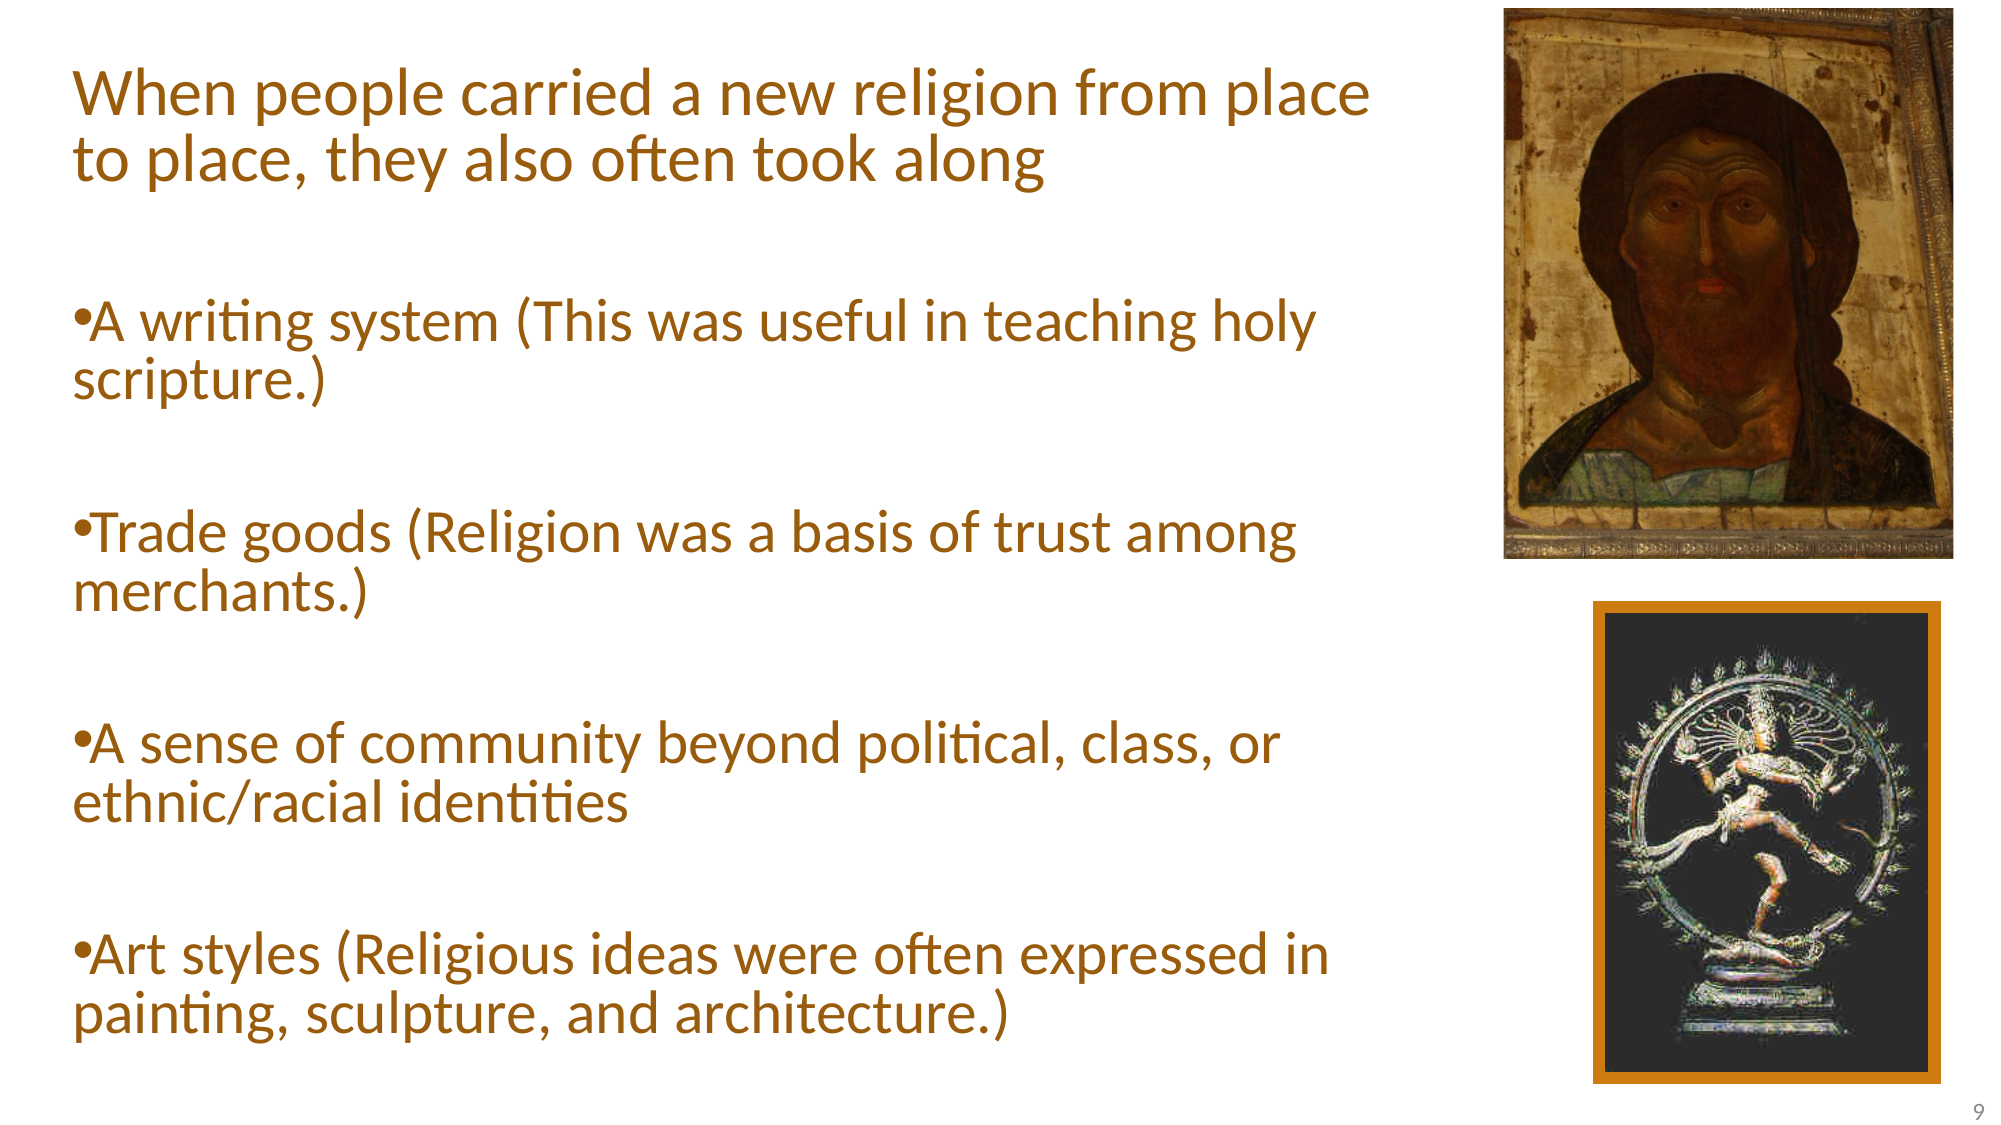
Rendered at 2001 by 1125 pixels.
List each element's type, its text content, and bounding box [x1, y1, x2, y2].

picture [1503, 8, 1954, 559]
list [1605, 613, 1929, 1072]
list When people carried a new religion from place to place, they also often took along A writing system (This was useful in teaching holy scripture.) Trade goods (Religion was a basis of trust among merchants.) A sense of community beyond political, class, or ethnic/racial identities Art styles (Religious ideas were often expressed in painting, sculpture, and architecture.) [57, 55, 1432, 1062]
slide_number 9 [1533, 1071, 2000, 1125]
